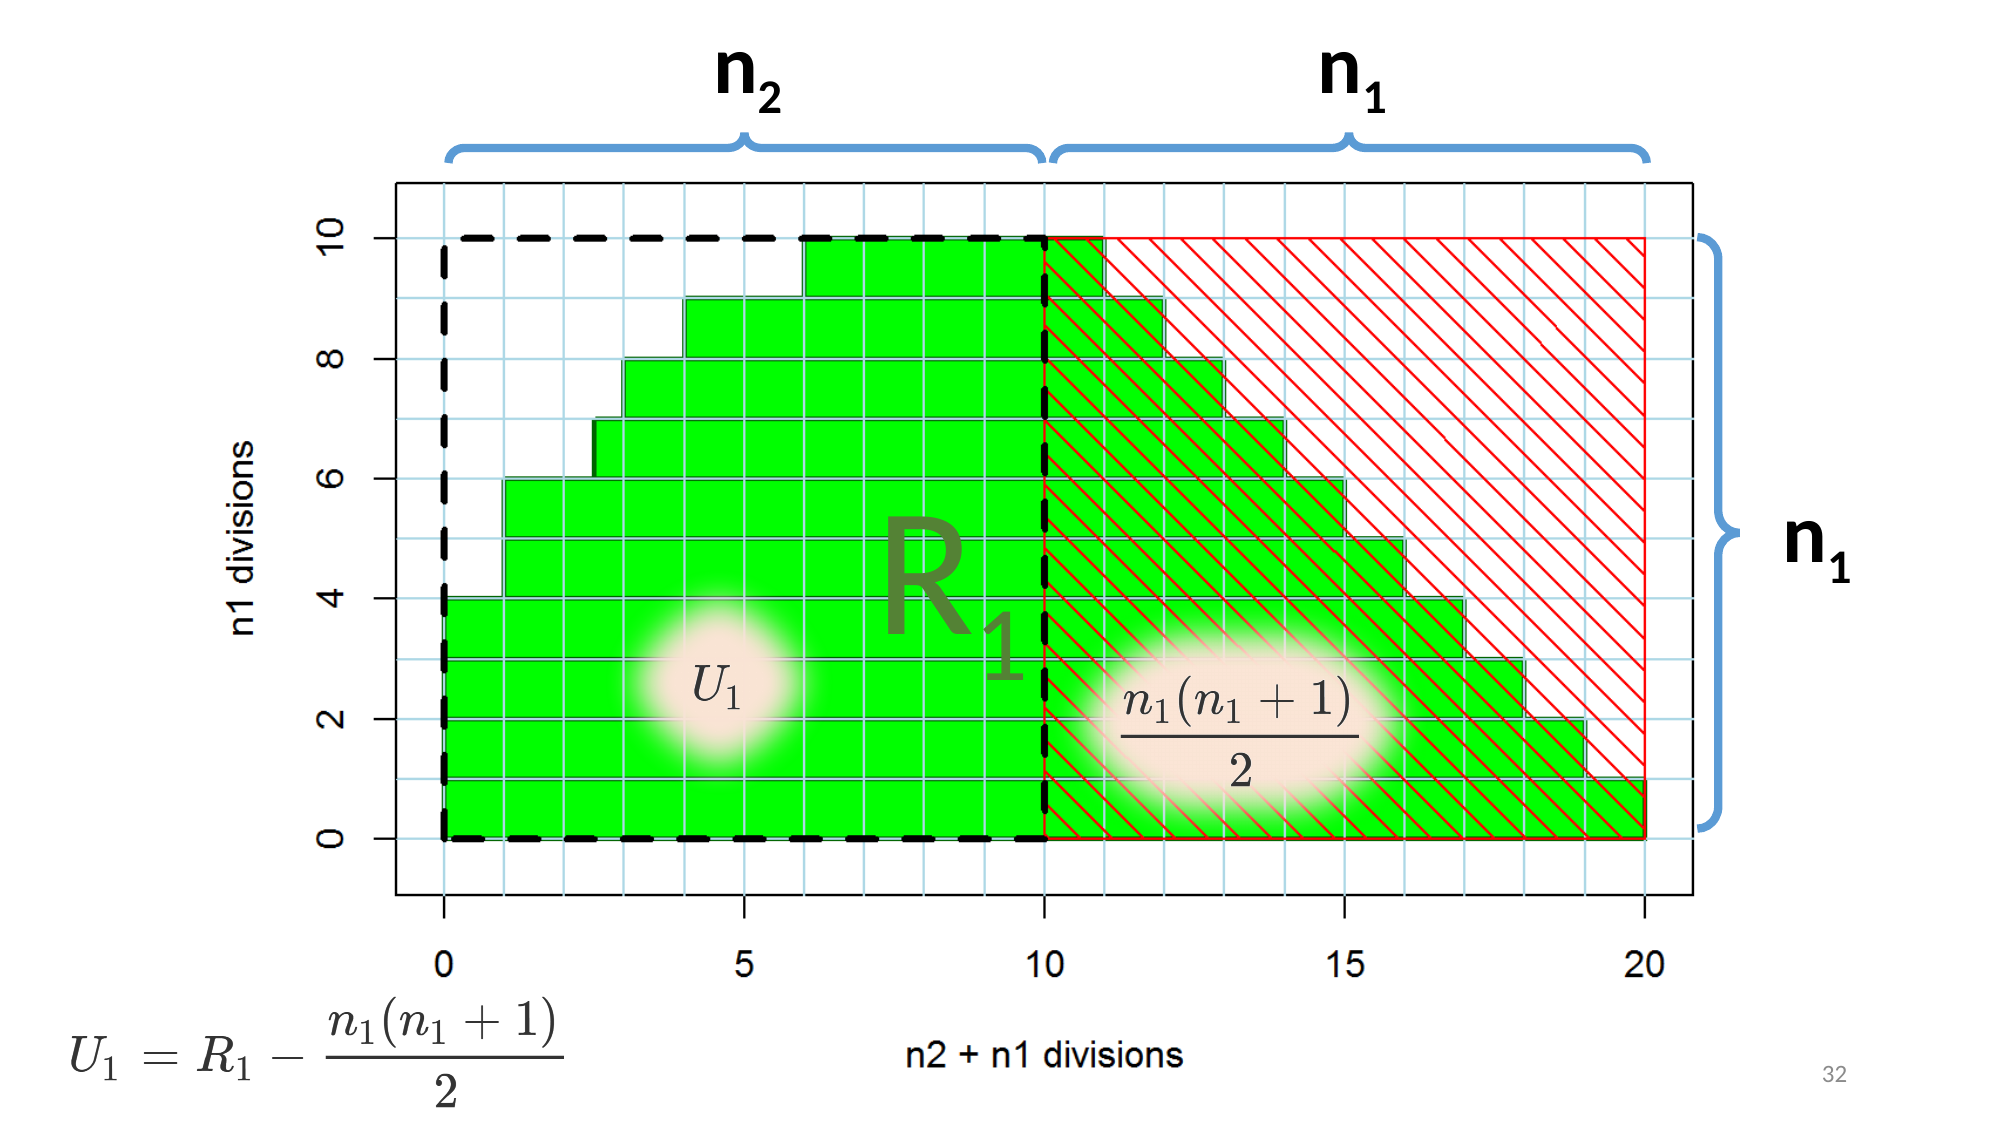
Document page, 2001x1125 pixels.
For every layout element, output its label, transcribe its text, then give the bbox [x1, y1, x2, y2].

text_box n1 [1788, 472, 1902, 601]
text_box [595, 560, 842, 804]
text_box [1042, 600, 1437, 844]
slide_number 32 [1788, 1042, 1863, 1103]
picture [58, 0, 1788, 1125]
